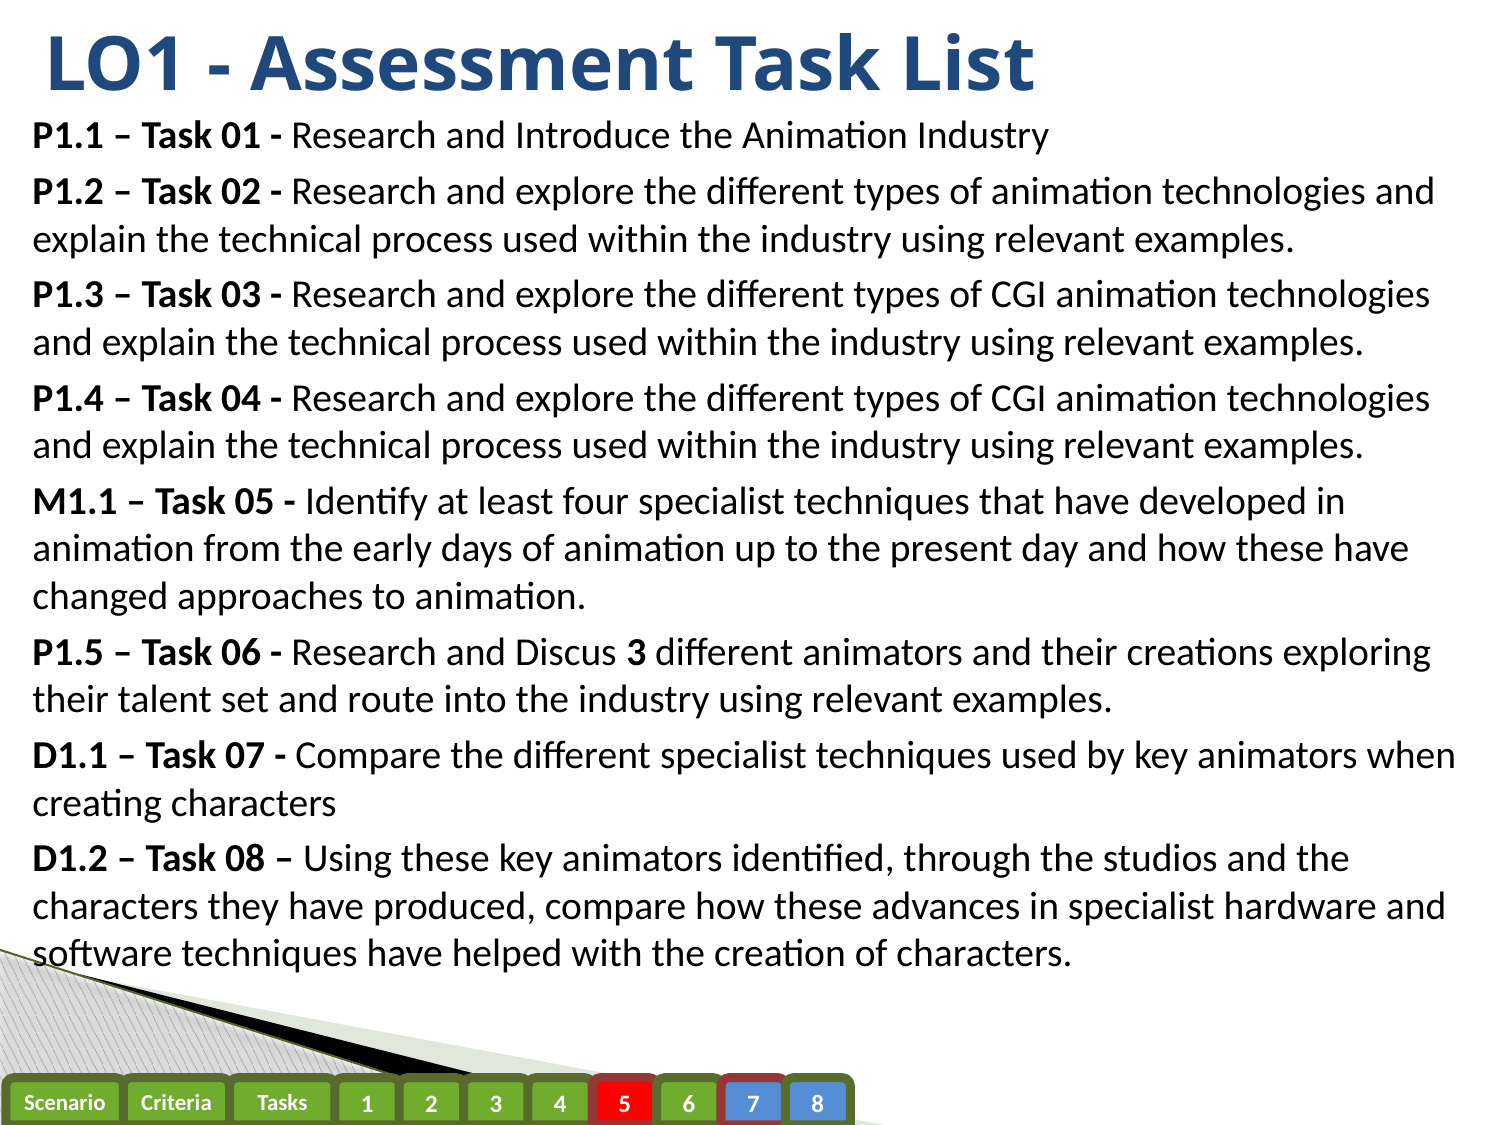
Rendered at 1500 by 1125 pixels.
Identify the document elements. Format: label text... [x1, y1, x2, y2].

title LO1 - Assessment Task List [29, 30, 1463, 90]
list P1.1 – Task 01 - Research and Introduce the Animation Industry P1.2 – Task 02 - Research and explore the different types of animation technologies and explain the technical process used within the industry using relevant examples. P1.3 – Task 03 - Research and explore the different types of CGI animation technologies and explain the technical process used within the industry using relevant examples. P1.4 – Task 04 - Research and explore the different types of CGI animation technologies and explain the technical process used within the industry using relevant examples. M1.1 – Task 05 - Identify at least four specialist techniques that have developed in animation from the early days of animation up to the present day and how these have changed approaches to animation. P1.5 – Task 06 - Research and Discus 3 different animators and their creations exploring their talent set and route into the industry using relevant examples. D1.1 – Task 07 - Compare the different specialist techniques used by key animators when creating characters D1.2 – Task 08 – Using these key animators identified, through the studios and the characters they have produced, compare how these advances in specialist hardware and software techniques have helped with the creation of characters. [17, 101, 1483, 1047]
